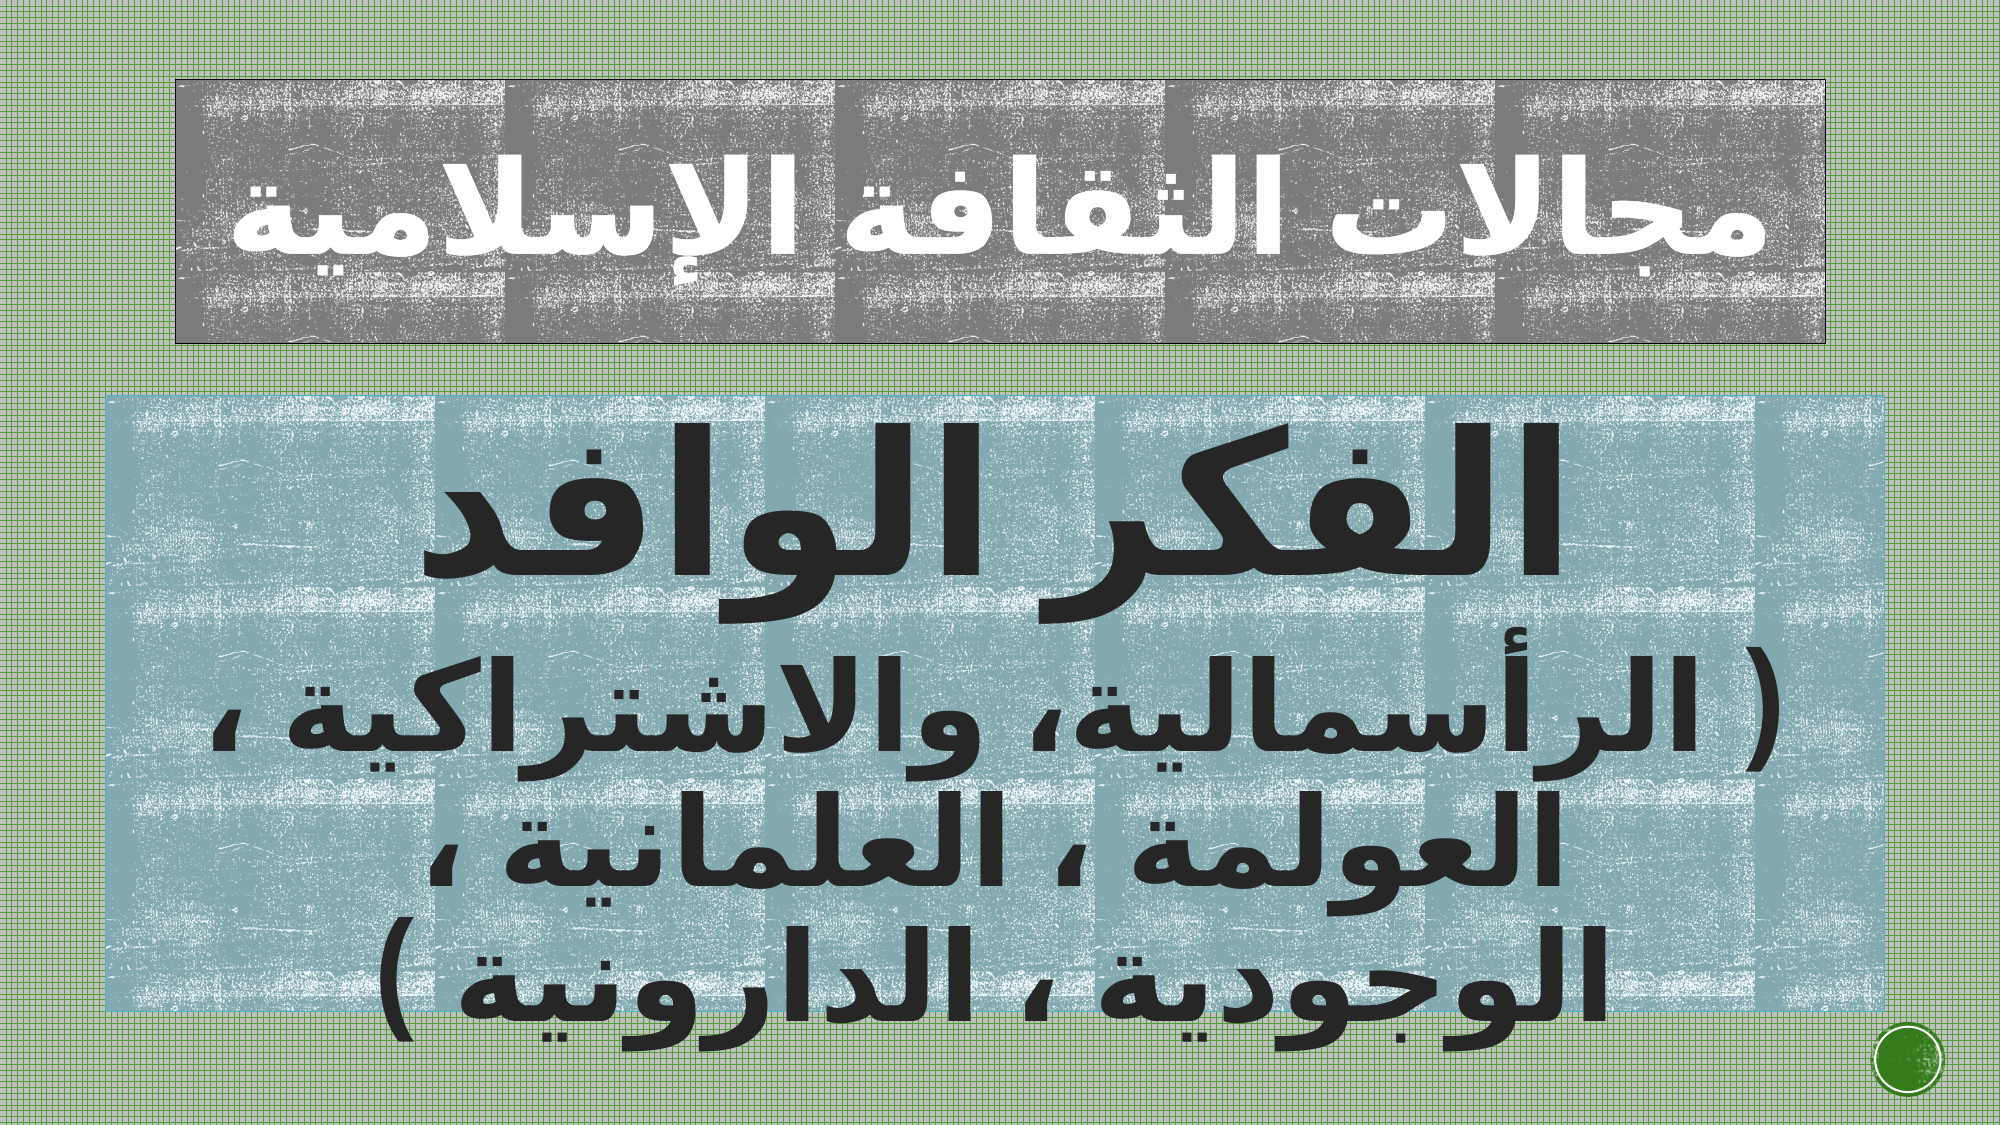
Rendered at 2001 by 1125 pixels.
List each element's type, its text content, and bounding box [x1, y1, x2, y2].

list الفكر الوافد ( الرأسمالية، والاشتراكية ، العولمة ، العلمانية ، الوجودية ، الدارونية ) [105, 395, 1885, 1012]
title مجالات الثقافة الإسلامية [175, 79, 1826, 344]
